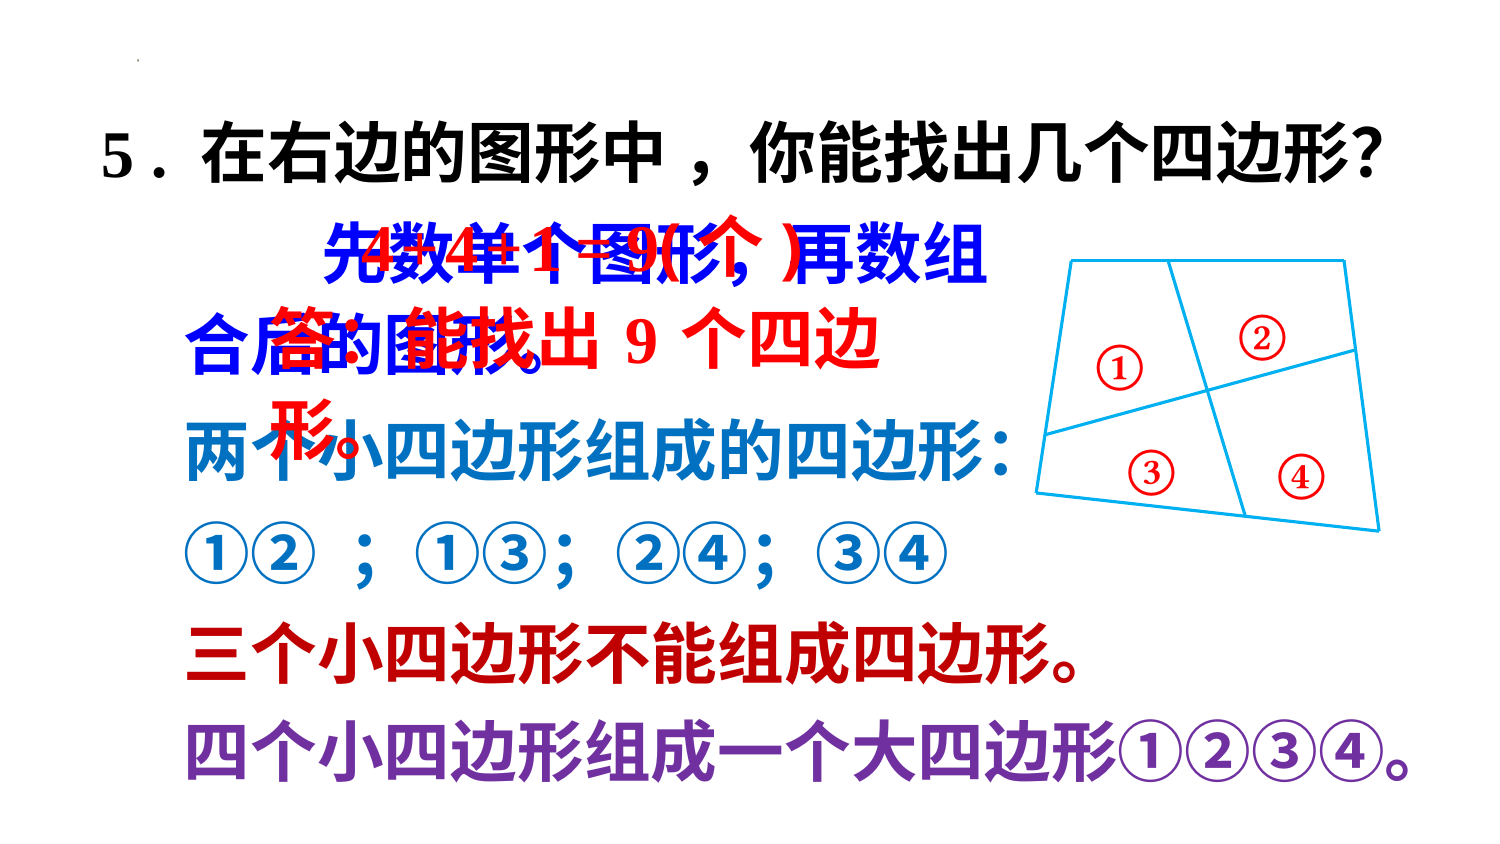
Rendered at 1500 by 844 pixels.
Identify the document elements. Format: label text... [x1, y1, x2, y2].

text_box 5 . 在右边的图形中 ，你能找出几个四边形？ [86, 87, 1426, 182]
text_box 两个小四边形组成的四边形： [169, 390, 1008, 496]
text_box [1036, 260, 1380, 532]
text_box 先数单个图形，再数组合后的图形。 [169, 193, 254, 390]
text_box 四个小四边形组成一个大四边形①②③④。 [169, 691, 1439, 797]
text_box 4+4+1=9(个) 答：能找出9个四边形。 [254, 186, 954, 475]
text_box 先数单个图形，再数组合后的图形。 [954, 193, 1008, 390]
text_box ①② ；①③；②④；③④ [168, 488, 967, 600]
text_box 三个小四边形不能组成四边形。 [169, 593, 1095, 691]
